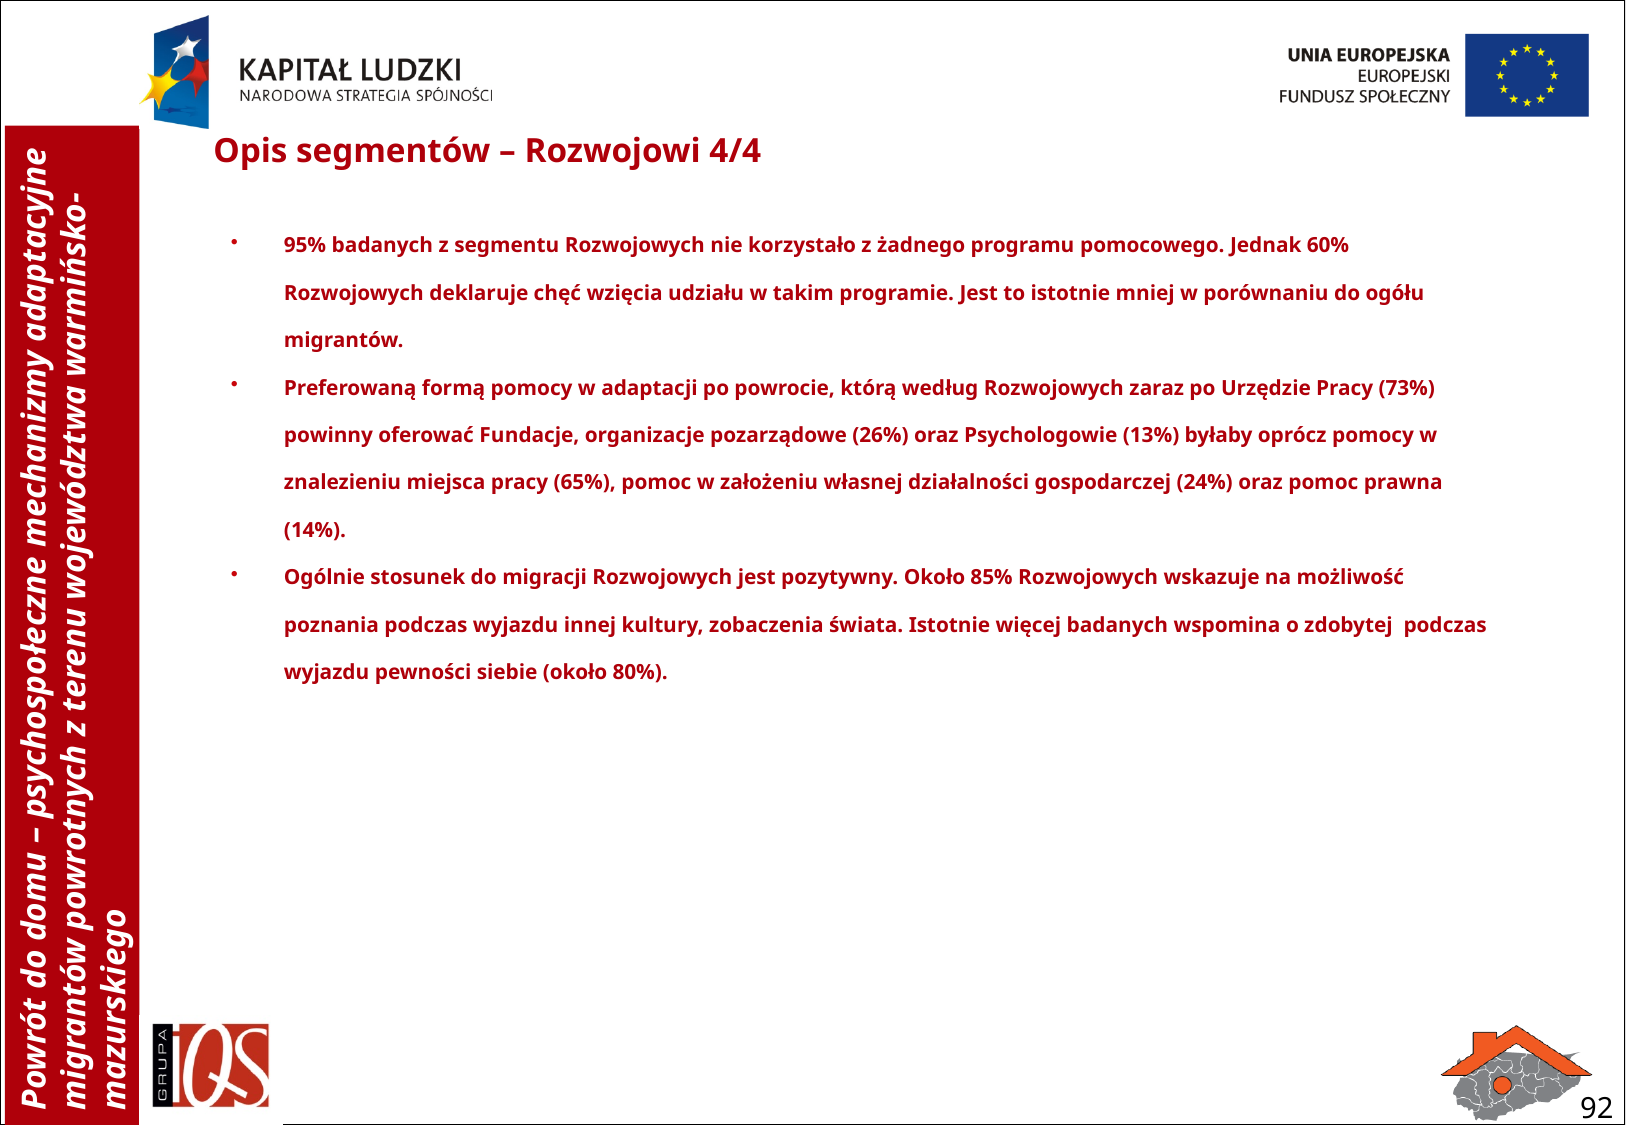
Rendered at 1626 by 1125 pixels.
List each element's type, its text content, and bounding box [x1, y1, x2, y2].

picture [1438, 1023, 1594, 1082]
picture [1250, 7, 1617, 143]
text_box 95% badanych z segmentu Rozwojowych nie korzystało z żadnego programu pomocowego. Jednak 60% Rozwojowych deklaruje chęć wzięcia udziału w takim programie. Jest to istotnie mniej w porównaniu do ogółu migrantów. Preferowaną formą pomocy w adaptacji po powrocie, którą według Rozwojowych zaraz po Urzędzie Pracy (73%) powinny oferować Fundacje, organizacje pozarządowe (26%) oraz Psychologowie (13%) byłaby oprócz pomocy w znalezieniu miejsca pracy (65%), pomoc w założeniu własnej działalności gospodarczej (24%) oraz pomoc prawna (14%). Ogólnie stosunek do migracji Rozwojowych jest pozytywny. Około 85% Rozwojowych wskazuje na możliwość poznania podczas wyjazdu innej kultury, zobaczenia świata. Istotnie więcej badanych wspomina o zdobytej podczas wyjazdu pewności siebie (około 80%). [216, 202, 1504, 691]
slide_number 92 [1249, 1082, 1625, 1125]
picture [139, 1015, 283, 1125]
text_box Opis segmentów – Rozwojowi 4/4 [213, 121, 931, 176]
picture [139, 15, 492, 129]
